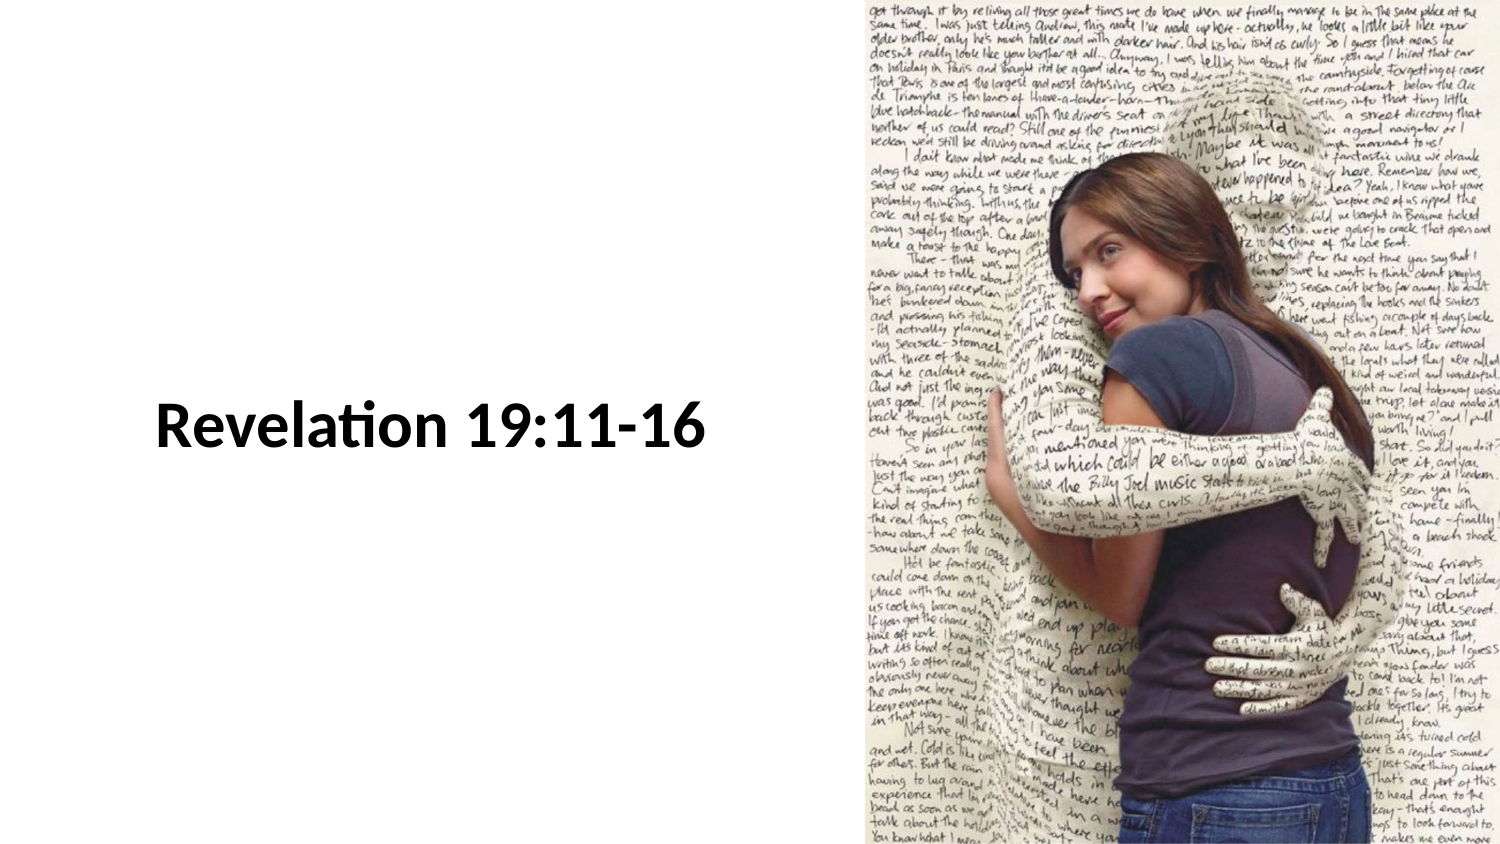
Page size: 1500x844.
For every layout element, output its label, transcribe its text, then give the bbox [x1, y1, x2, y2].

picture [864, 0, 1500, 844]
text_box Revelation 19:11-16 [17, 373, 845, 469]
